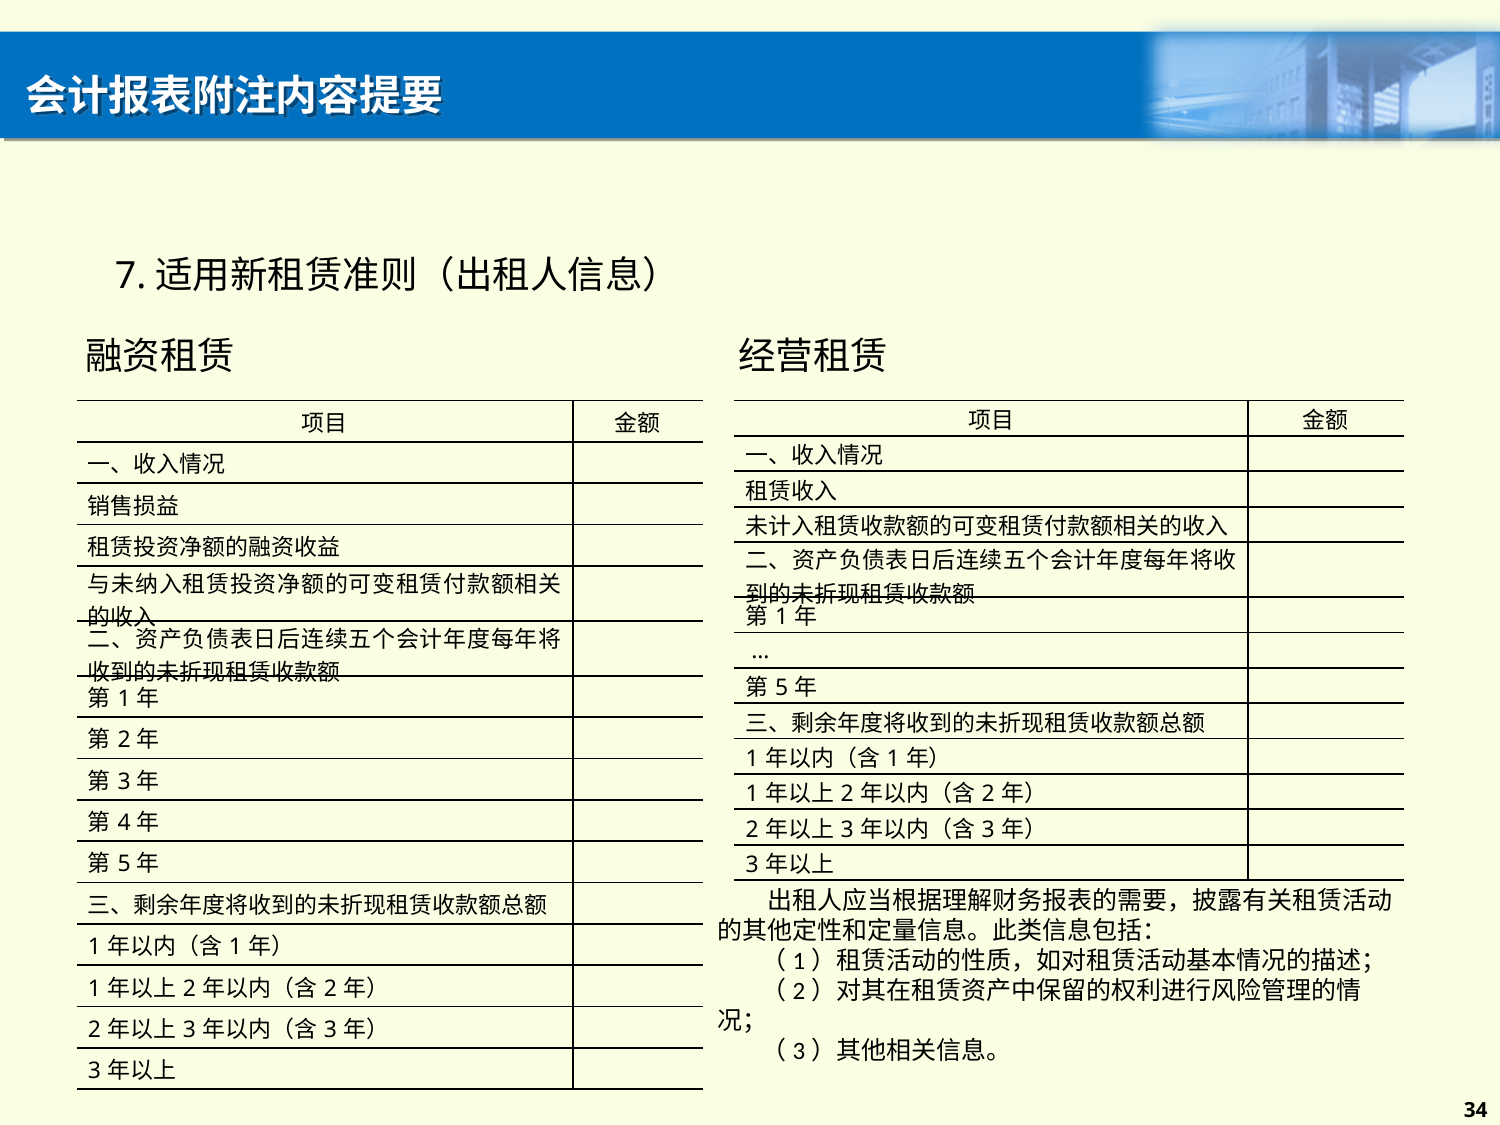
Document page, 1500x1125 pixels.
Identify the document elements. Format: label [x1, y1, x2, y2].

table_cell [574, 1007, 703, 1047]
table_cell [77, 966, 572, 1006]
table_cell [1249, 846, 1404, 877]
table_cell [77, 842, 572, 882]
table_cell [77, 525, 572, 565]
table_header [734, 401, 1247, 435]
table_cell [734, 633, 1247, 667]
table_header [574, 401, 703, 441]
table_cell [77, 567, 572, 620]
table_cell [1249, 598, 1404, 632]
table_cell [1249, 437, 1404, 470]
text_box [703, 877, 1424, 1072]
text_box [10, 50, 1136, 126]
table_cell [734, 704, 1247, 738]
table_cell [734, 669, 1247, 702]
table_cell [574, 525, 703, 565]
table_cell [734, 472, 1247, 506]
table_cell [77, 1007, 572, 1047]
table_cell [574, 677, 703, 716]
table_cell [574, 567, 703, 620]
table_cell [77, 1049, 572, 1088]
table_cell [1249, 472, 1404, 506]
table_header [77, 401, 572, 441]
table_cell [574, 883, 703, 923]
table_cell [77, 883, 572, 923]
table_cell [77, 759, 572, 799]
text_box [1412, 1089, 1500, 1125]
table_cell [734, 543, 1247, 596]
text_box [70, 243, 1376, 754]
table_cell [1249, 669, 1404, 702]
table_cell [734, 437, 1247, 470]
table_cell [77, 718, 572, 758]
table_cell [77, 443, 572, 482]
table_cell [1249, 739, 1404, 773]
table_cell [574, 622, 703, 675]
table_cell [574, 759, 703, 799]
table_cell [574, 966, 703, 1006]
picture [1136, 14, 1500, 153]
table_cell [77, 925, 572, 964]
table_cell [1249, 704, 1404, 738]
table_cell [574, 1049, 703, 1088]
table_cell [77, 484, 572, 524]
table_header [1249, 401, 1404, 435]
table_cell [77, 622, 572, 675]
table_cell [574, 718, 703, 758]
table_cell [1249, 508, 1404, 541]
table_cell [734, 810, 1247, 844]
table_cell [574, 801, 703, 840]
table_cell [77, 801, 572, 840]
table_cell [1249, 543, 1404, 596]
table_cell [734, 508, 1247, 541]
table_cell [734, 775, 1247, 808]
table_cell [1249, 633, 1404, 667]
table_cell [1249, 810, 1404, 844]
table_cell [1249, 775, 1404, 808]
table_cell [574, 443, 703, 482]
table_cell [574, 842, 703, 882]
table_cell [734, 846, 1247, 877]
table_cell [574, 484, 703, 524]
table_cell [734, 598, 1247, 632]
table_cell [574, 925, 703, 964]
table_cell [734, 739, 1247, 773]
table_cell [77, 677, 572, 716]
